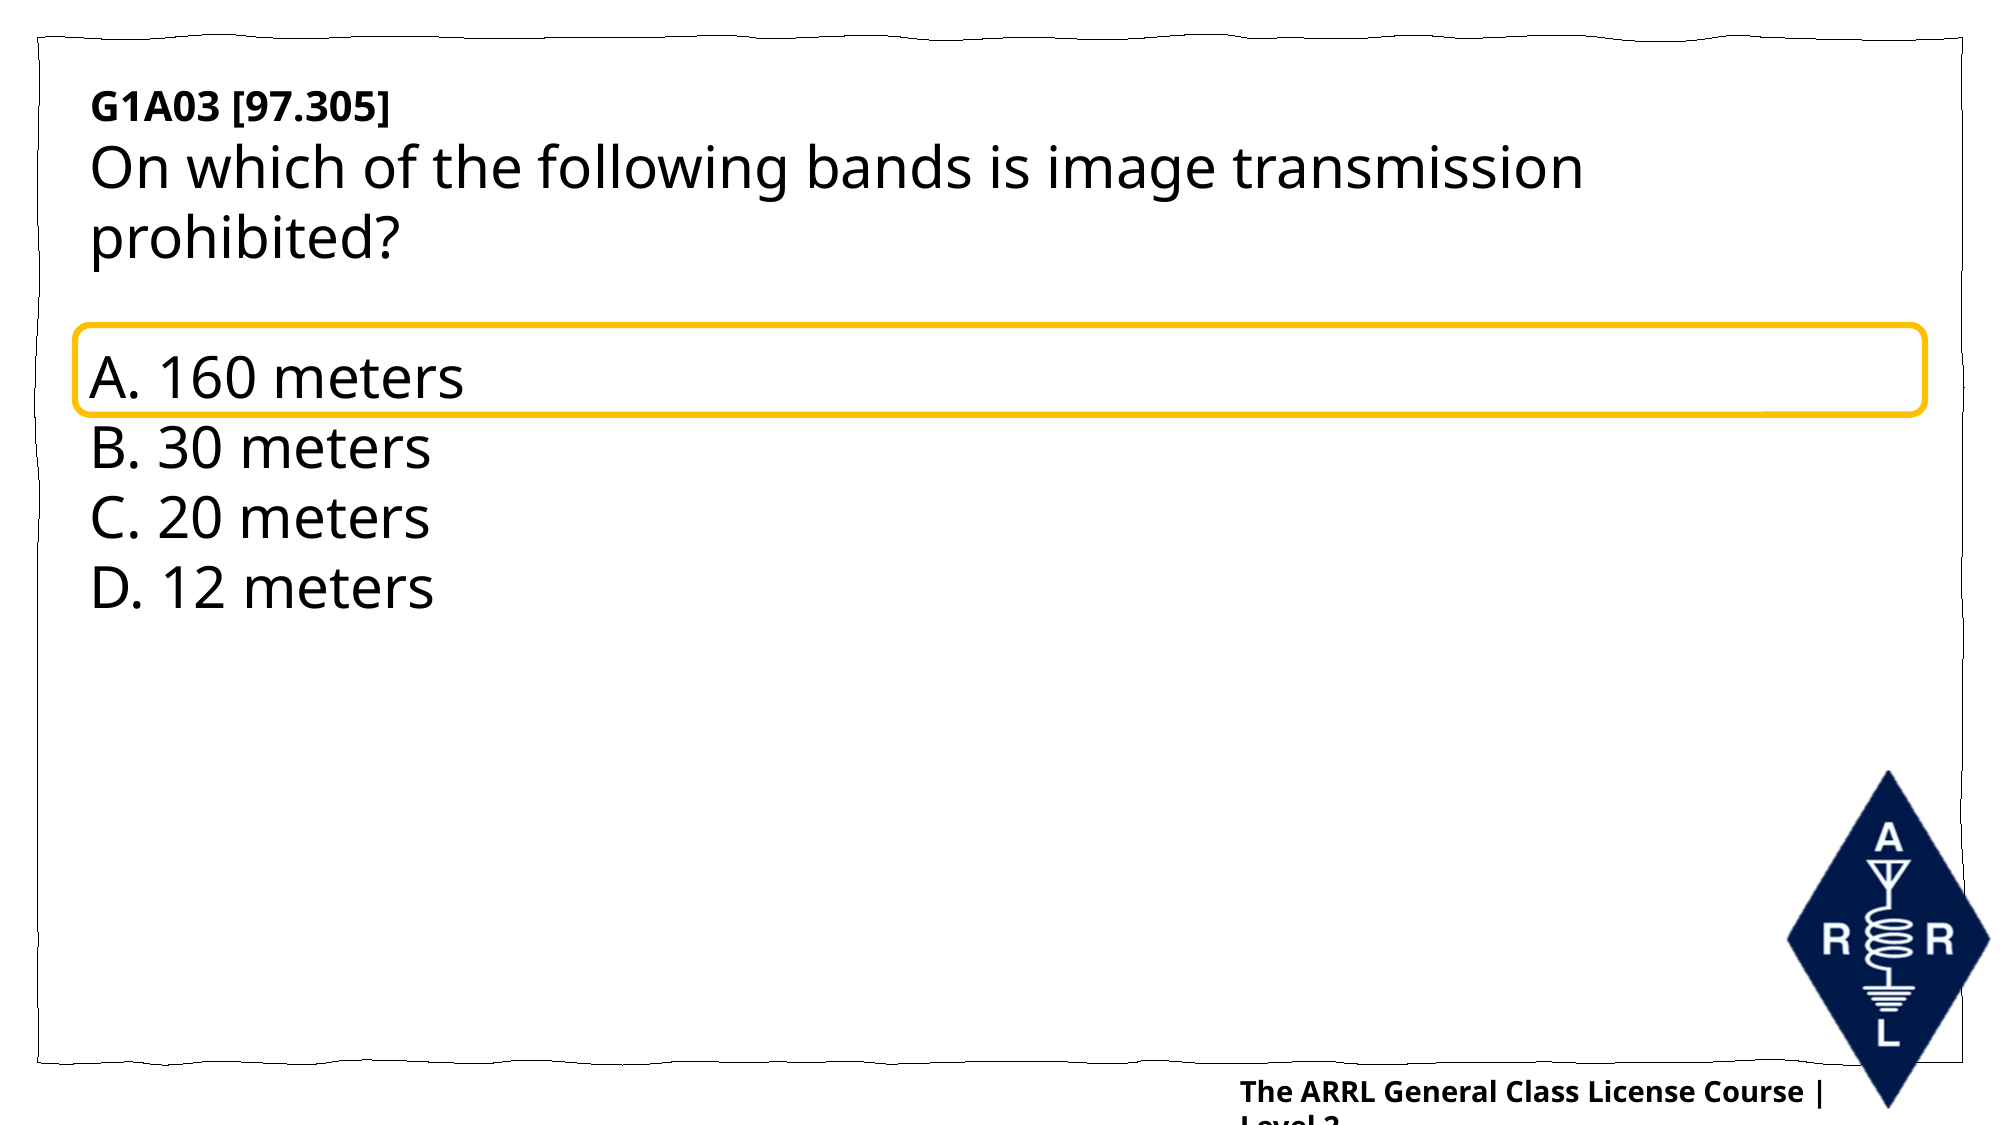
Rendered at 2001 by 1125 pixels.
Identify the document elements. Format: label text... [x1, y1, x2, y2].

text_box G1A03 [97.305] On which of the following bands is image transmission prohibited? A. 160 meters B. 30 meters C. 20 meters D. 12 meters [75, 72, 1850, 332]
text_box [73, 323, 1927, 416]
picture [1773, 752, 1999, 1125]
text_box G1A03 [97.305] On which of the following bands is image transmission prohibited? A. 160 meters B. 30 meters C. 20 meters D. 12 meters [75, 408, 1850, 628]
